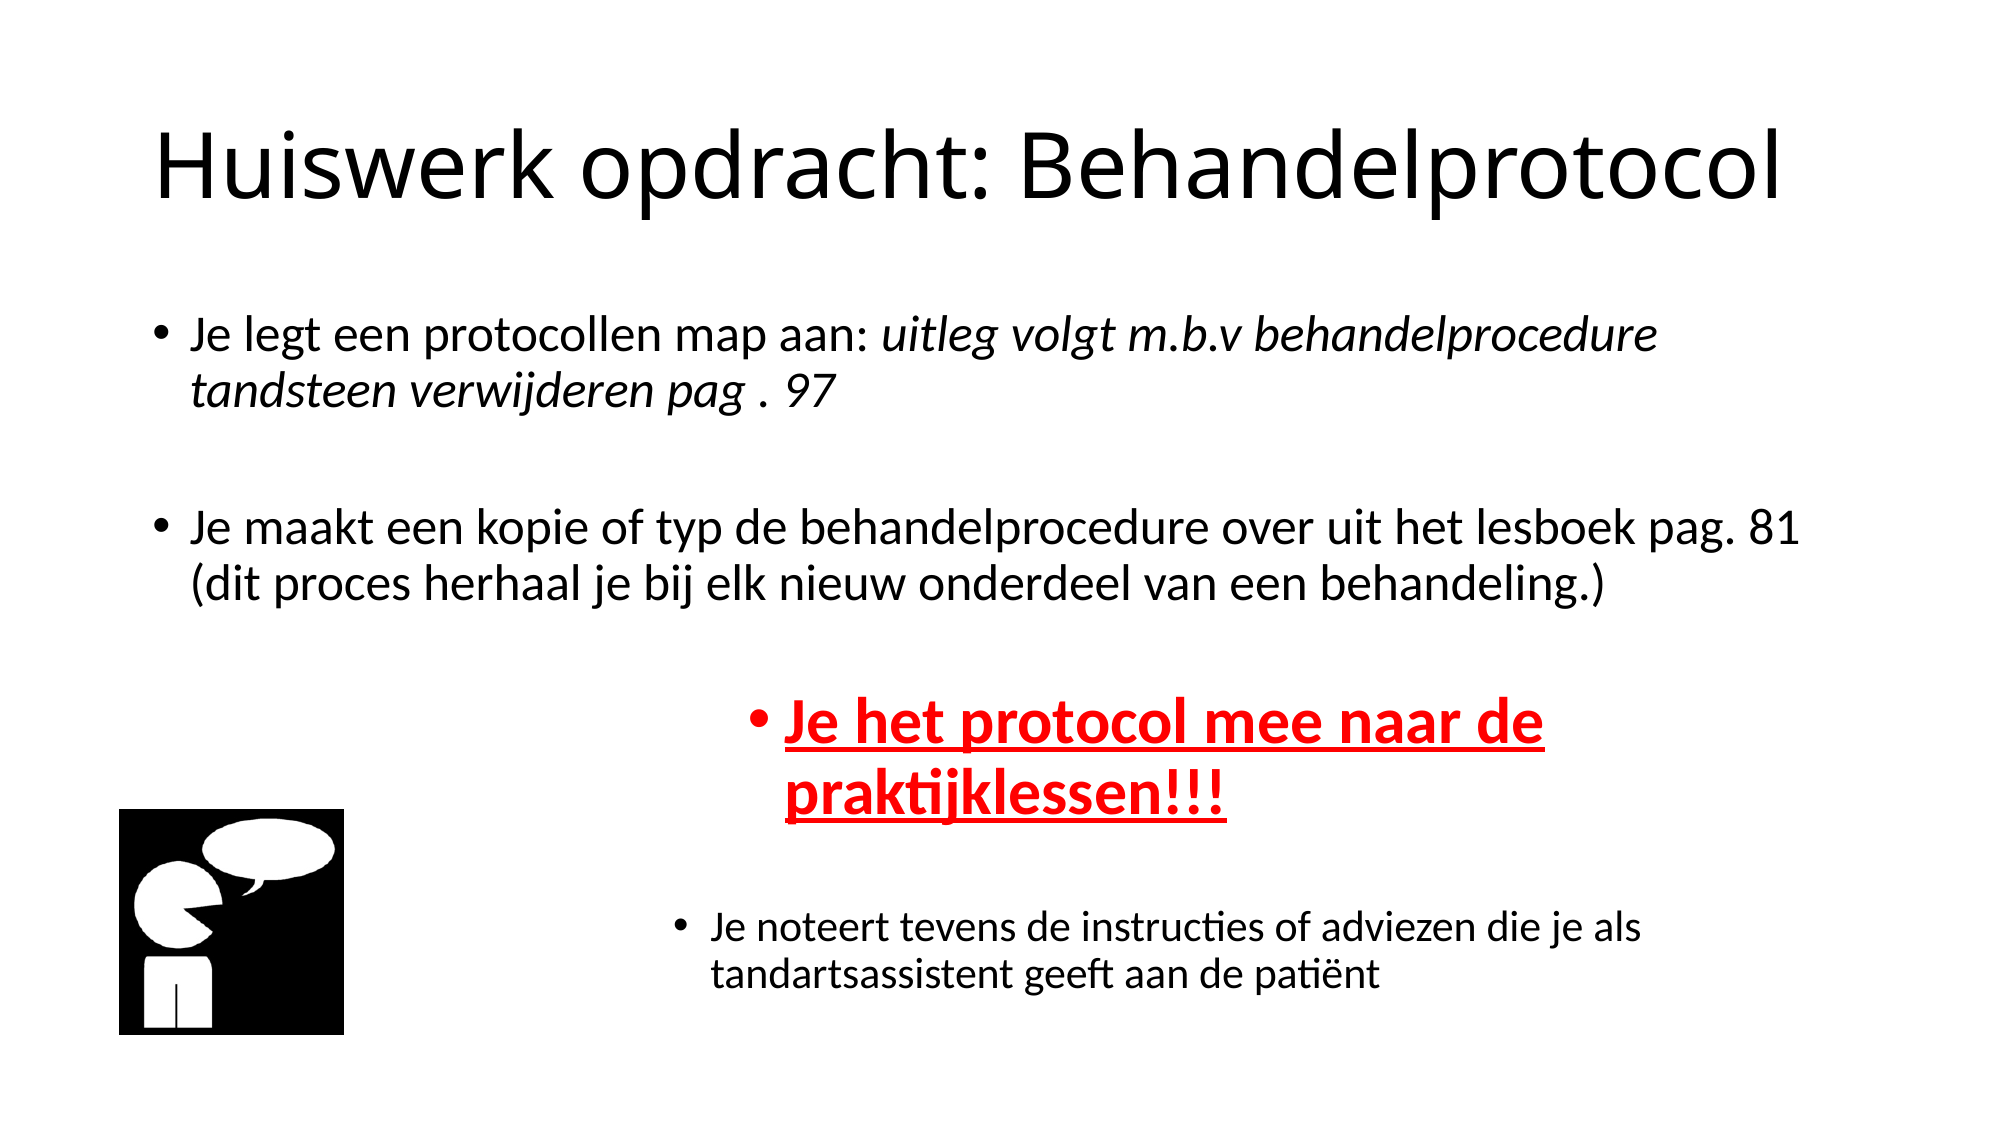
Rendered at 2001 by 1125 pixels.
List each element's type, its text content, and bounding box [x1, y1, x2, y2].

list Je legt een protocollen map aan: uitleg volgt m.b.v behandelprocedure tandsteen verwijderen pag . 97 Je maakt een kopie of typ de behandelprocedure over uit het lesboek pag. 81 (dit proces herhaal je bij elk nieuw onderdeel van een behandeling.) Je het protocol mee naar de praktijklessen!!! Je noteert tevens de instructies of adviezen die je als tandartsassistent geeft aan de patiënt [137, 299, 1863, 1014]
picture [119, 809, 345, 1035]
title Huiswerk opdracht: Behandelprotocol [137, 59, 1863, 278]
